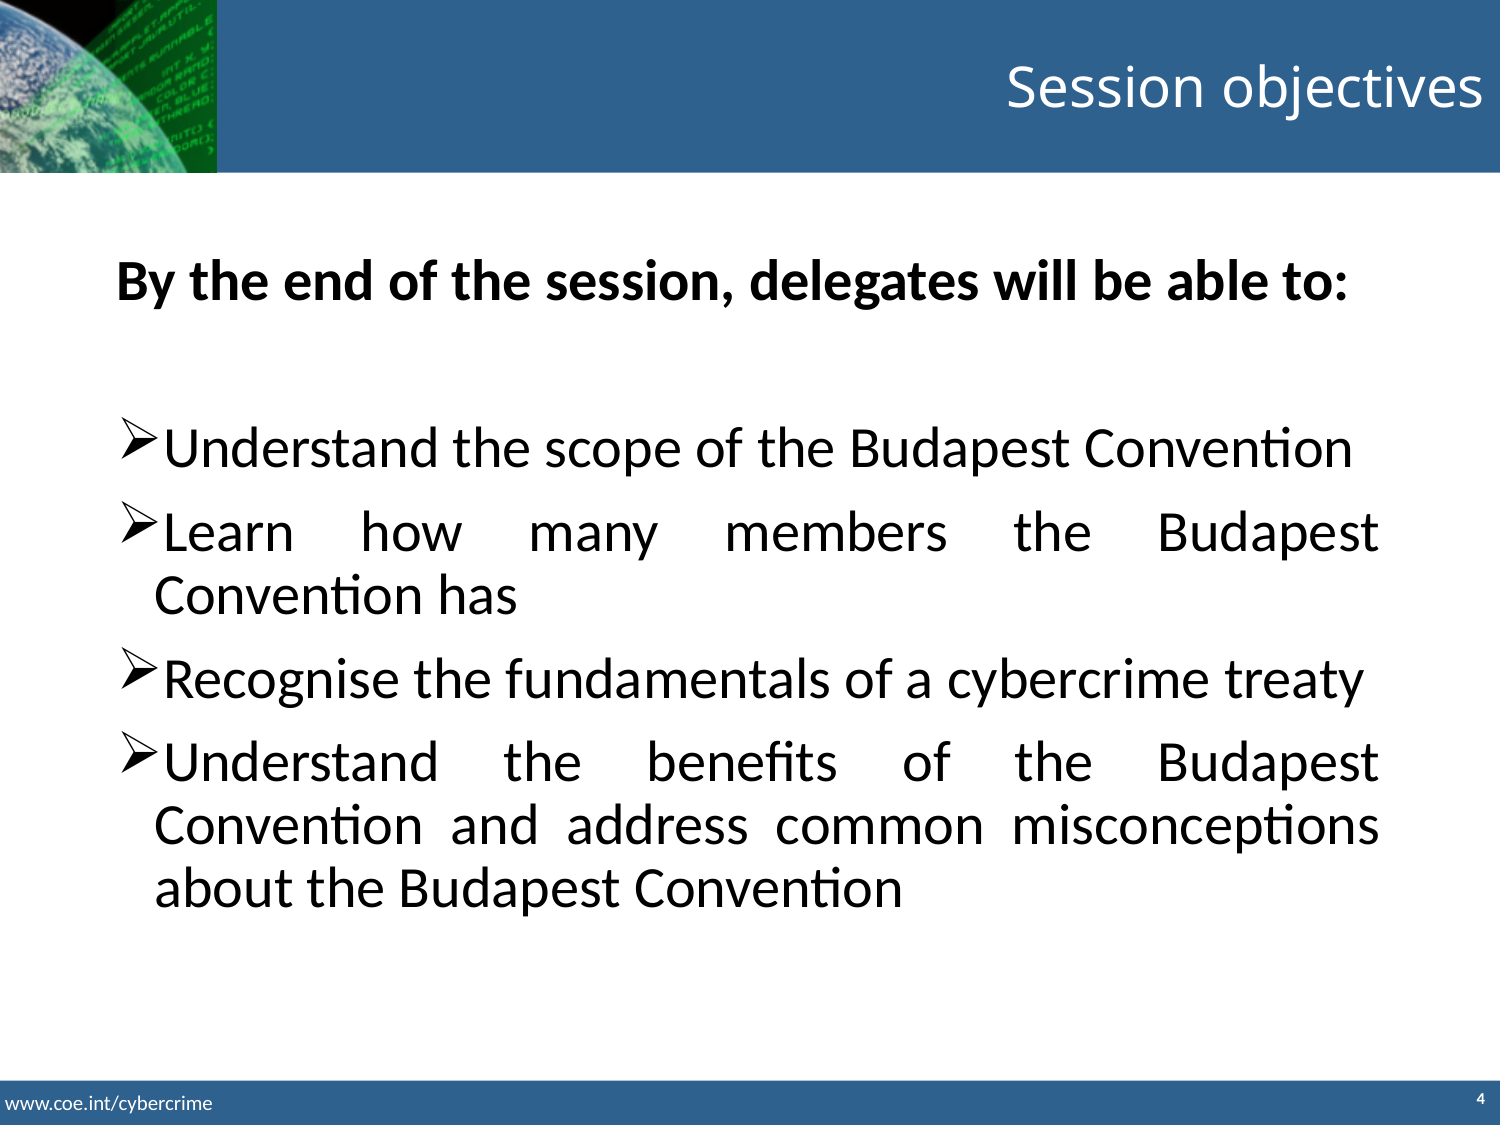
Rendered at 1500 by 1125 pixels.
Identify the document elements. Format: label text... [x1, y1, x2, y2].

picture [0, 0, 217, 173]
list By the end of the session, delegates will be able to: Understand the scope of the Budapest Convention Learn how many members the Budapest Convention has Recognise the fundamentals of a cybercrime treaty Understand the benefits of the Budapest Convention and address common misconceptions about the Budapest Convention [101, 242, 1396, 957]
list Session objectives [421, 0, 1500, 172]
slide_number 4 [1162, 1080, 1500, 1125]
